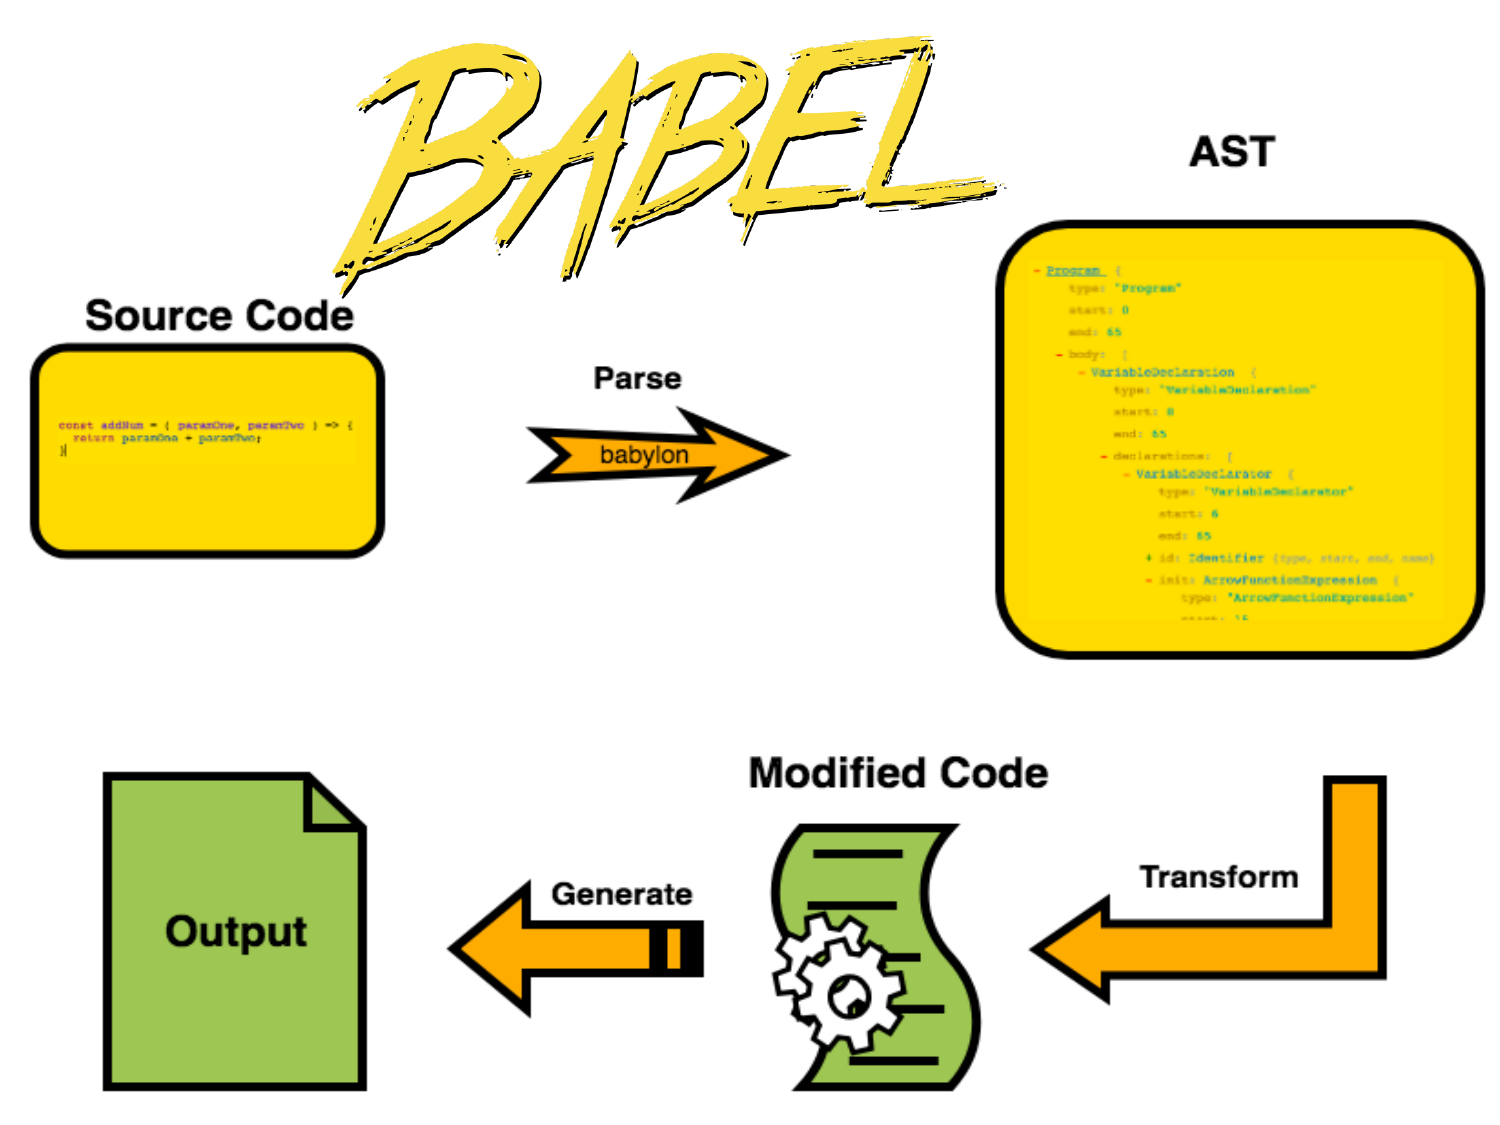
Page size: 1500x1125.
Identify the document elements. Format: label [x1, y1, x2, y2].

picture [265, 0, 1081, 355]
list [0, 89, 1500, 1125]
